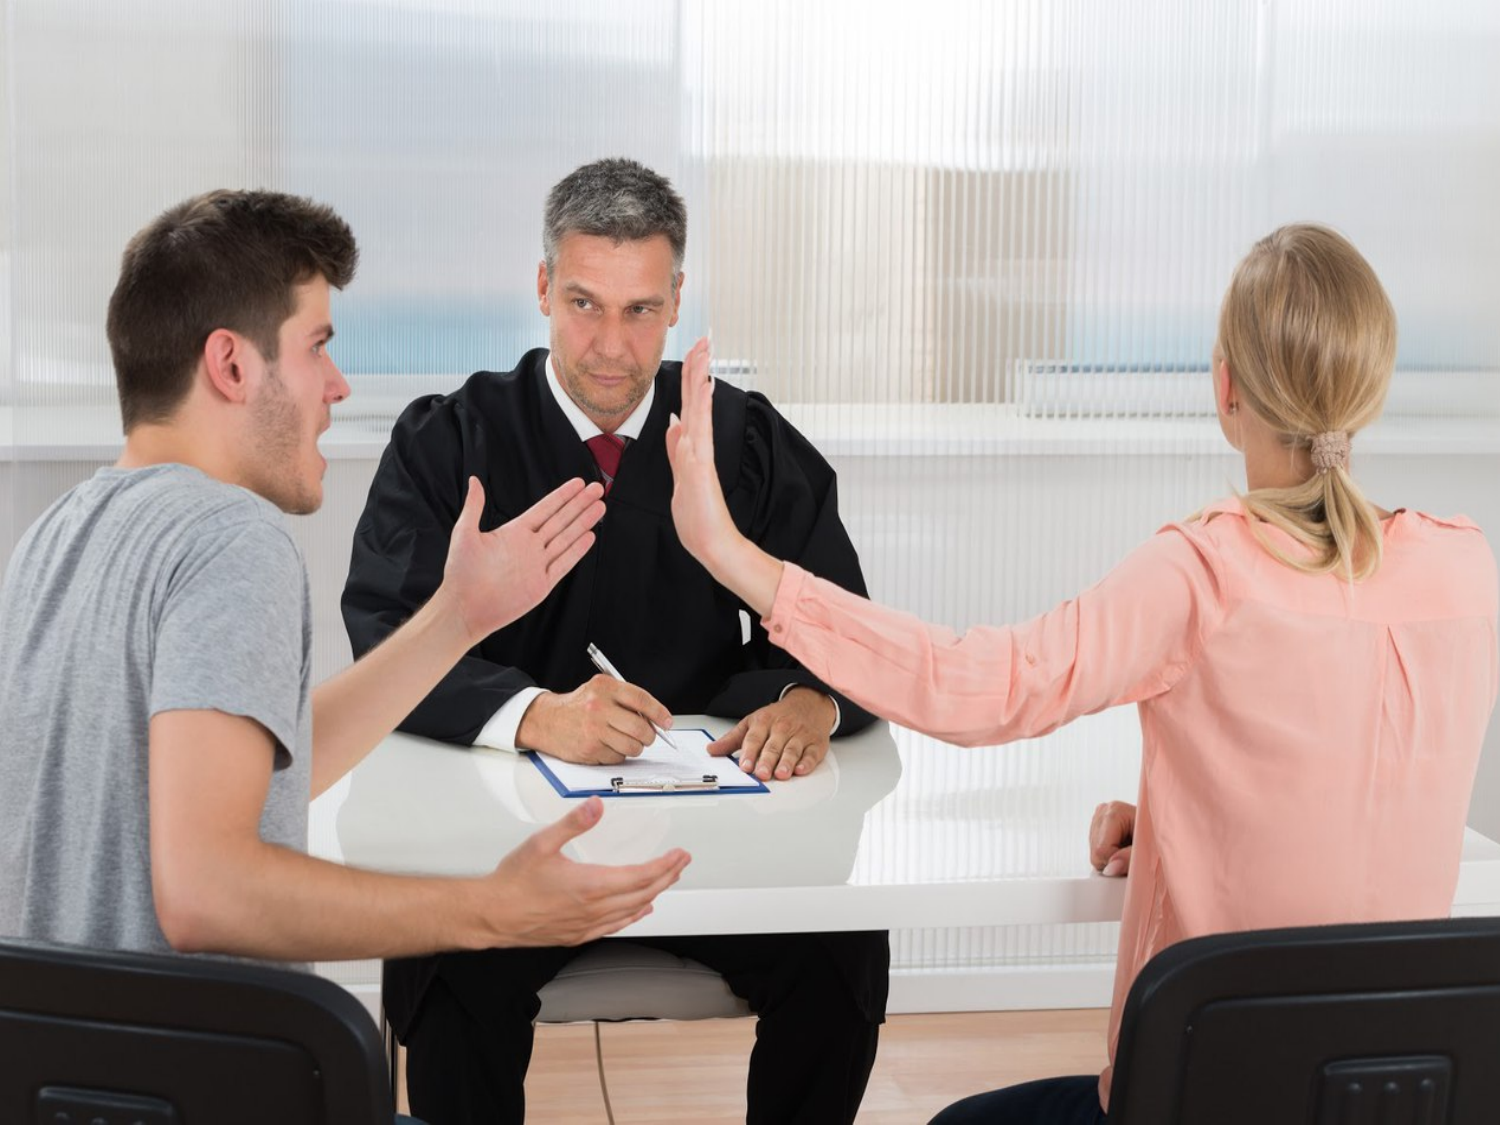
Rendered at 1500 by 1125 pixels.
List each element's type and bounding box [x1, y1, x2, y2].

list [0, 0, 1500, 1125]
